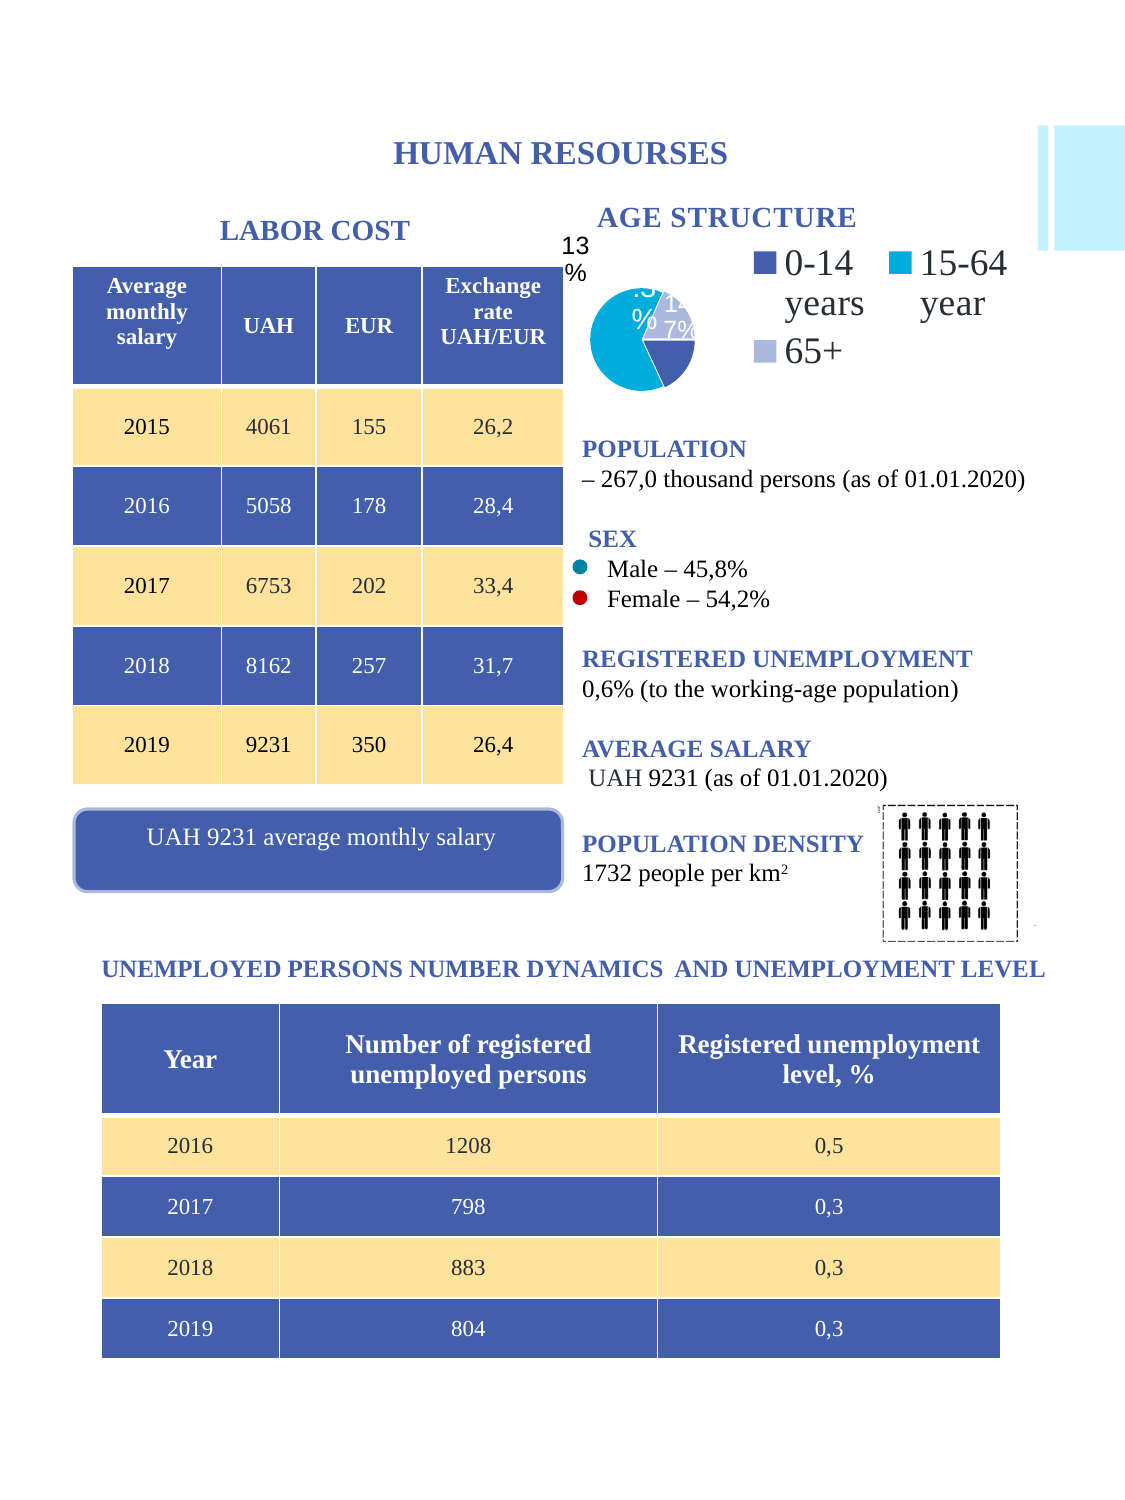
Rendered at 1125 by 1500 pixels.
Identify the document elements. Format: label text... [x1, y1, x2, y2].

table_cell 0,3 [658, 1177, 1000, 1236]
table_cell 0,5 [658, 1118, 1000, 1175]
table_cell 1208 [280, 1118, 657, 1175]
text_box UNEMPLOYED PERSONS NUMBER DYNAMICS AND UNEMPLOYMENT LEVEL [82, 915, 1067, 998]
table_cell 31,7 [423, 627, 563, 705]
text_box LABOR COST [78, 206, 521, 265]
table_cell 33,4 [423, 547, 563, 625]
table_cell 2016 [102, 1118, 279, 1175]
table_header Registered unemployment level, % [658, 1004, 1000, 1113]
table_cell 0,3 [658, 1299, 1000, 1358]
table_header UAH [222, 267, 315, 384]
table_header Exchange rate UAH/EUR [423, 267, 521, 384]
table_cell 5058 [222, 467, 315, 545]
title POPULATION – 267,0 thousand persons (as of 01.01.2020) SEX Male – 45,8% Female – 54,2% REGISTERED UNEMPLOYMENT 0,6% (to the working-age population) AVERAGE SALARY UAH 9231 (as of 01.01.2020) POPULATION DENSITY 1732 people per km2 [567, 425, 1123, 1276]
table_header Year [102, 1004, 279, 1113]
text_box HUMAN RESOURSES [311, 123, 811, 207]
table_cell 2018 [102, 1238, 279, 1297]
table_cell 350 [317, 706, 421, 784]
table_cell 26,4 [423, 706, 563, 784]
table_cell 2018 [73, 627, 221, 705]
table_cell 2017 [73, 547, 221, 625]
table_cell 8162 [222, 627, 315, 705]
table_cell 9231 [222, 706, 315, 784]
table_cell 883 [280, 1238, 657, 1297]
table_cell 26,2 [423, 389, 521, 465]
text_box UAH 9231 average monthly salary [72, 807, 565, 894]
table_header Number of registered unemployed persons [280, 1004, 657, 1113]
table_cell 202 [317, 547, 421, 625]
table_cell 2017 [102, 1177, 279, 1236]
table_cell 2015 [73, 389, 221, 465]
table_cell 0,3 [658, 1238, 1000, 1297]
table_cell 155 [317, 389, 421, 465]
table_cell 2016 [73, 467, 221, 545]
table_cell 2019 [102, 1299, 279, 1358]
table_cell 4061 [222, 389, 315, 465]
chart [526, 147, 1033, 468]
table_cell 2019 [73, 706, 221, 784]
table_cell 6753 [222, 547, 315, 625]
table_cell 28,4 [423, 467, 563, 545]
table_cell 257 [317, 627, 421, 705]
table_cell 178 [317, 467, 421, 545]
table_header EUR [317, 267, 421, 384]
text_box [572, 559, 588, 575]
table_cell 798 [280, 1177, 657, 1236]
picture [857, 790, 1048, 958]
table_header Average monthly salary [73, 267, 221, 384]
text_box [572, 590, 588, 606]
table_cell 804 [280, 1299, 657, 1358]
